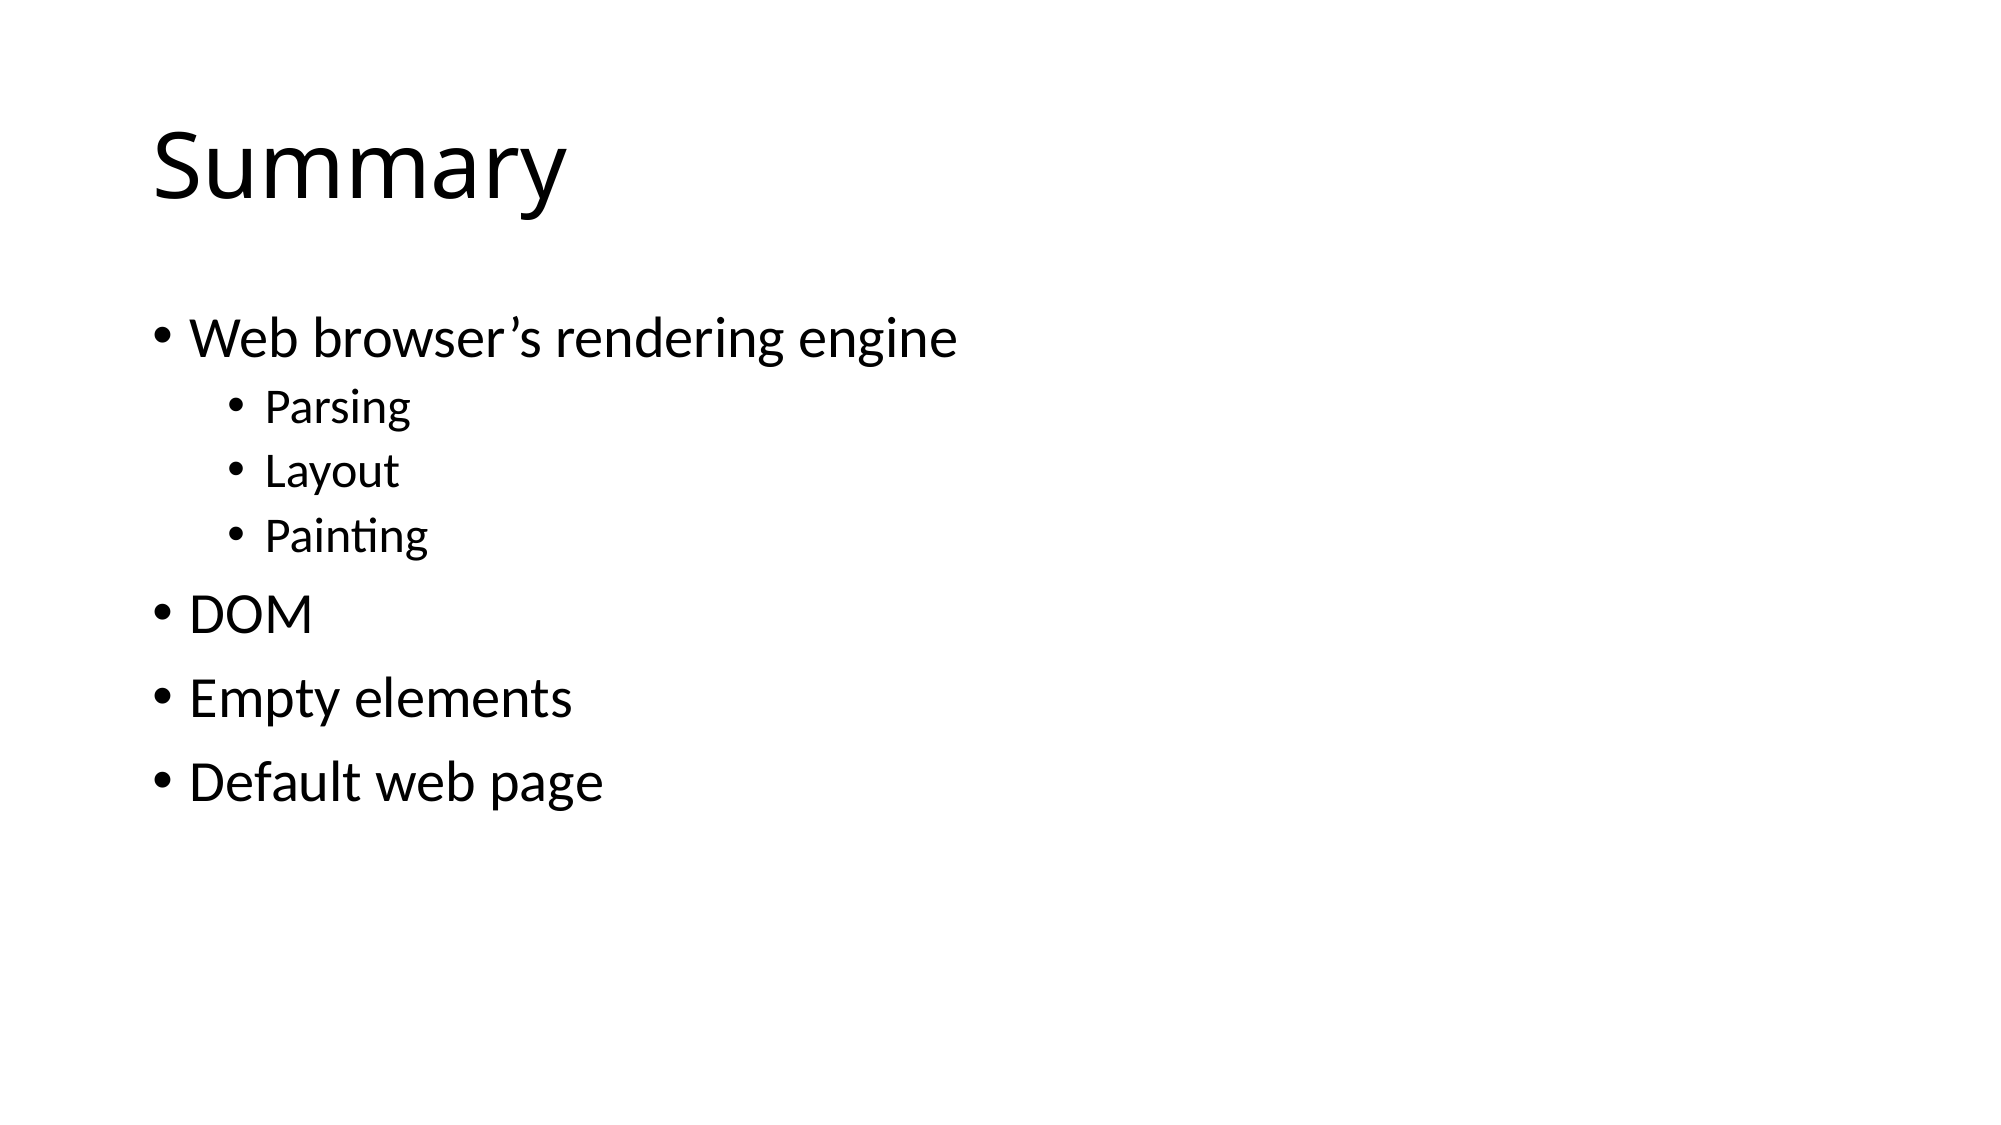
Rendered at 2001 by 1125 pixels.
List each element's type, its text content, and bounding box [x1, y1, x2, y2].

list Web browser’s rendering engine Parsing Layout Painting DOM Empty elements Default web page [137, 299, 1863, 1014]
title Summary [137, 59, 1863, 278]
